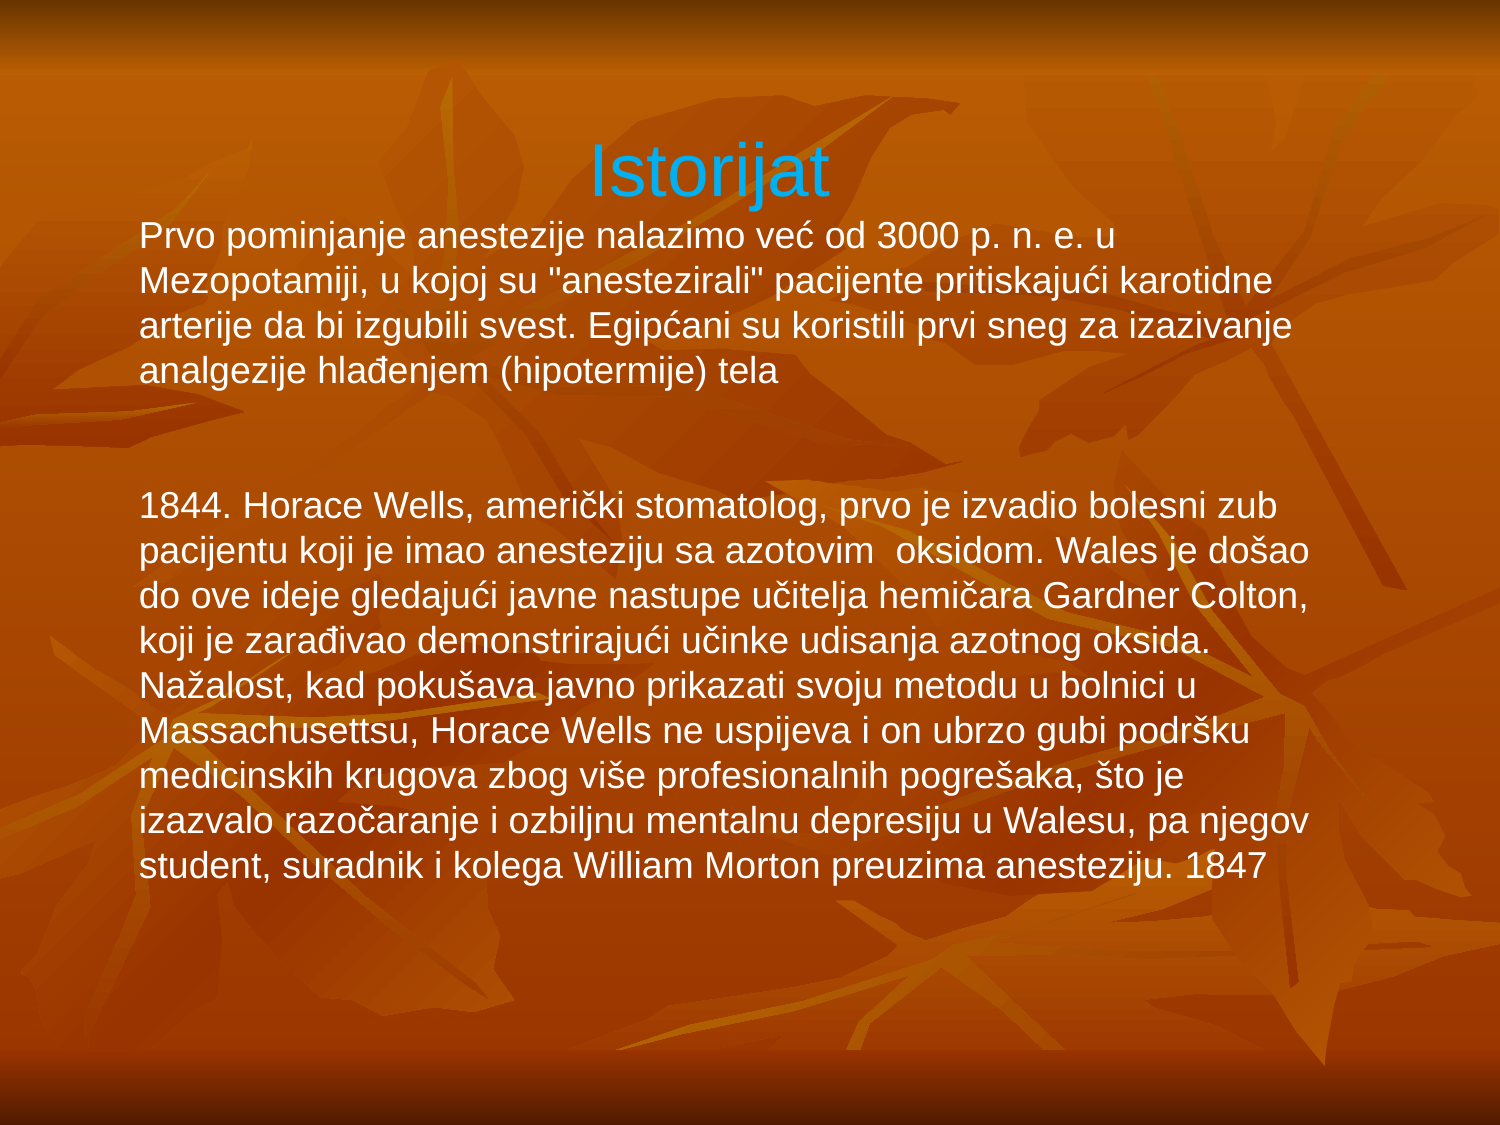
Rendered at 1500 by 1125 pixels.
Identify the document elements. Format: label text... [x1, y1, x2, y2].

text_box Istorijat Prvo pominjanje anestezije nalazimo već od 3000 p. n. e. u Mezopotamiji, u kojoj su "anestezirali" pacijente pritiskajući karotidne arterije da bi izgubili svest. Egipćani su koristili prvi sneg za izazivanje analgezije hlađenjem (hipotermije) tela 1844. Horace Wells, američki stomatolog, prvo je izvadio bolesni zub pacijentu koji je imao anesteziju sa azotovim oksidom. Wales je došao do ove ideje gledajući javne nastupe učitelja hemičara Gardner Colton, koji je zarađivao demonstrirajući učinke udisanja azotnog oksida. Nažalost, kad pokušava javno prikazati svoju metodu u bolnici u Massachusettsu, Horace Wells ne uspijeva i on ubrzo gubi podršku medicinskih krugova zbog više profesionalnih pogrešaka, što je izazvalo razočaranje i ozbiljnu mentalnu depresiju u Walesu, pa njegov student, suradnik i kolega William Morton preuzima anesteziju. 1847 . [123, 113, 1329, 1125]
